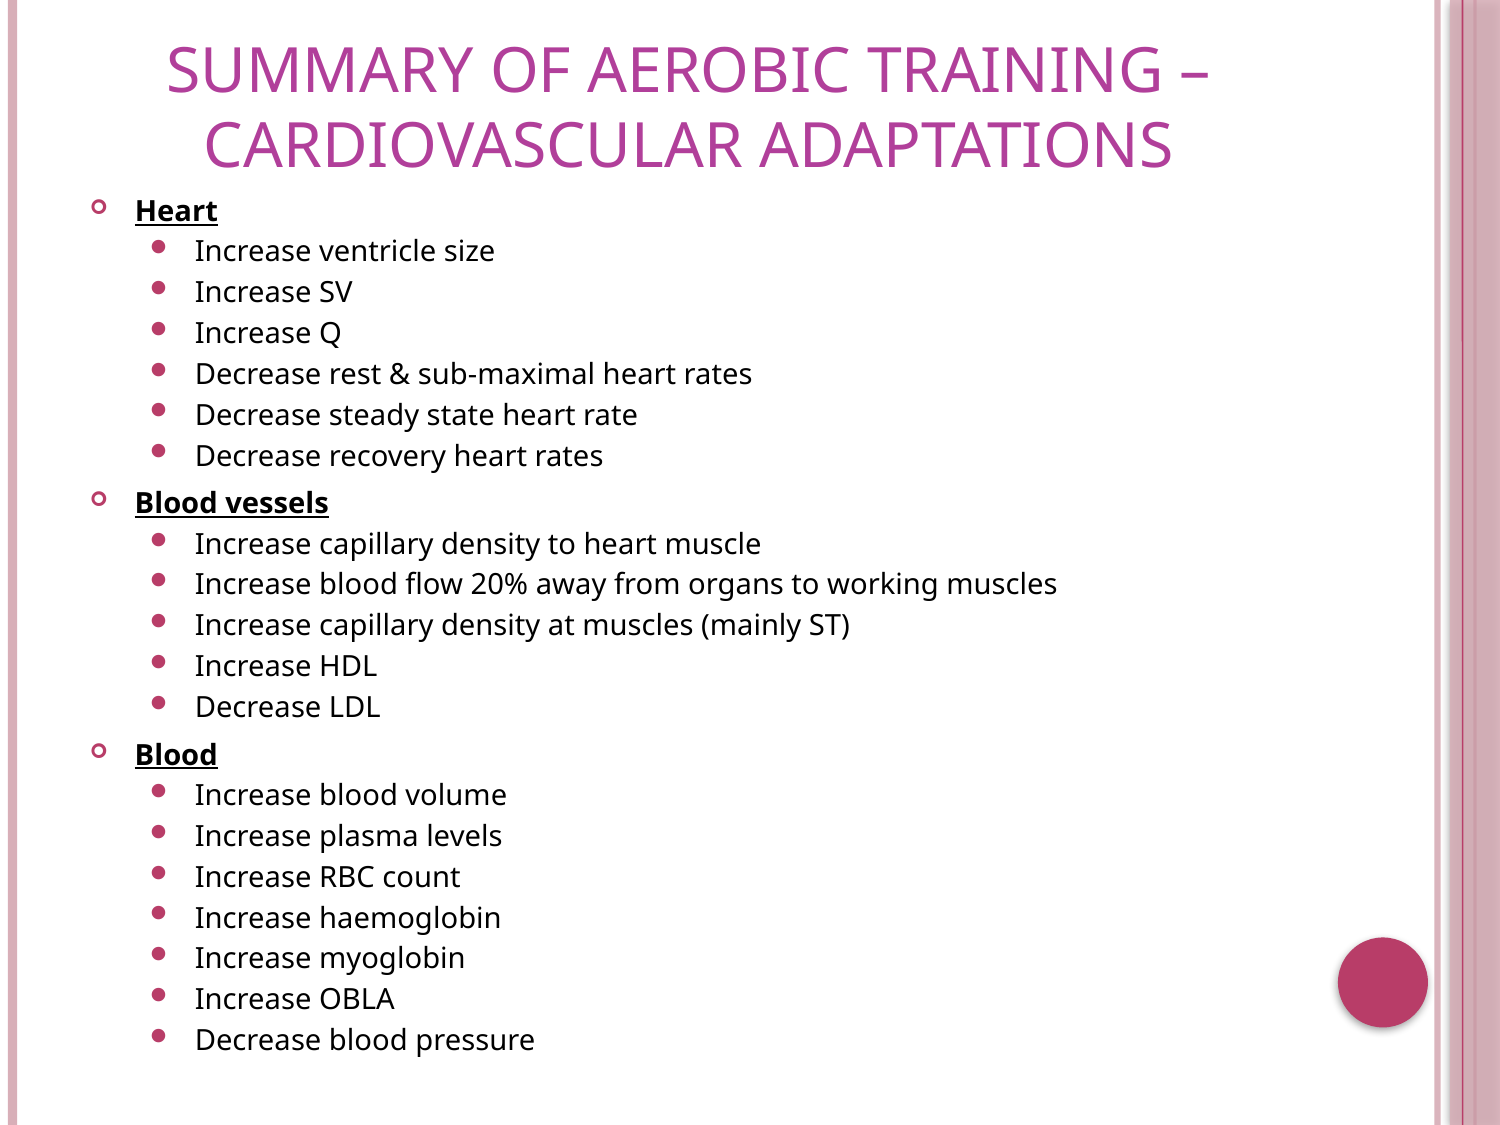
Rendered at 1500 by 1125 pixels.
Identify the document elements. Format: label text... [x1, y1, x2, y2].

list Heart Increase ventricle size Increase SV Increase Q Decrease rest & sub-maximal heart rates Decrease steady state heart rate Decrease recovery heart rates Blood vessels Increase capillary density to heart muscle Increase blood flow 20% away from organs to working muscles Increase capillary density at muscles (mainly ST) Increase HDL Decrease LDL Blood Increase blood volume Increase plasma levels Increase RBC count Increase haemoglobin Increase myoglobin Increase OBLA Decrease blood pressure [75, 184, 1376, 1062]
title Summary of aerobic training – cardiovascular adaptations [76, 0, 1302, 184]
